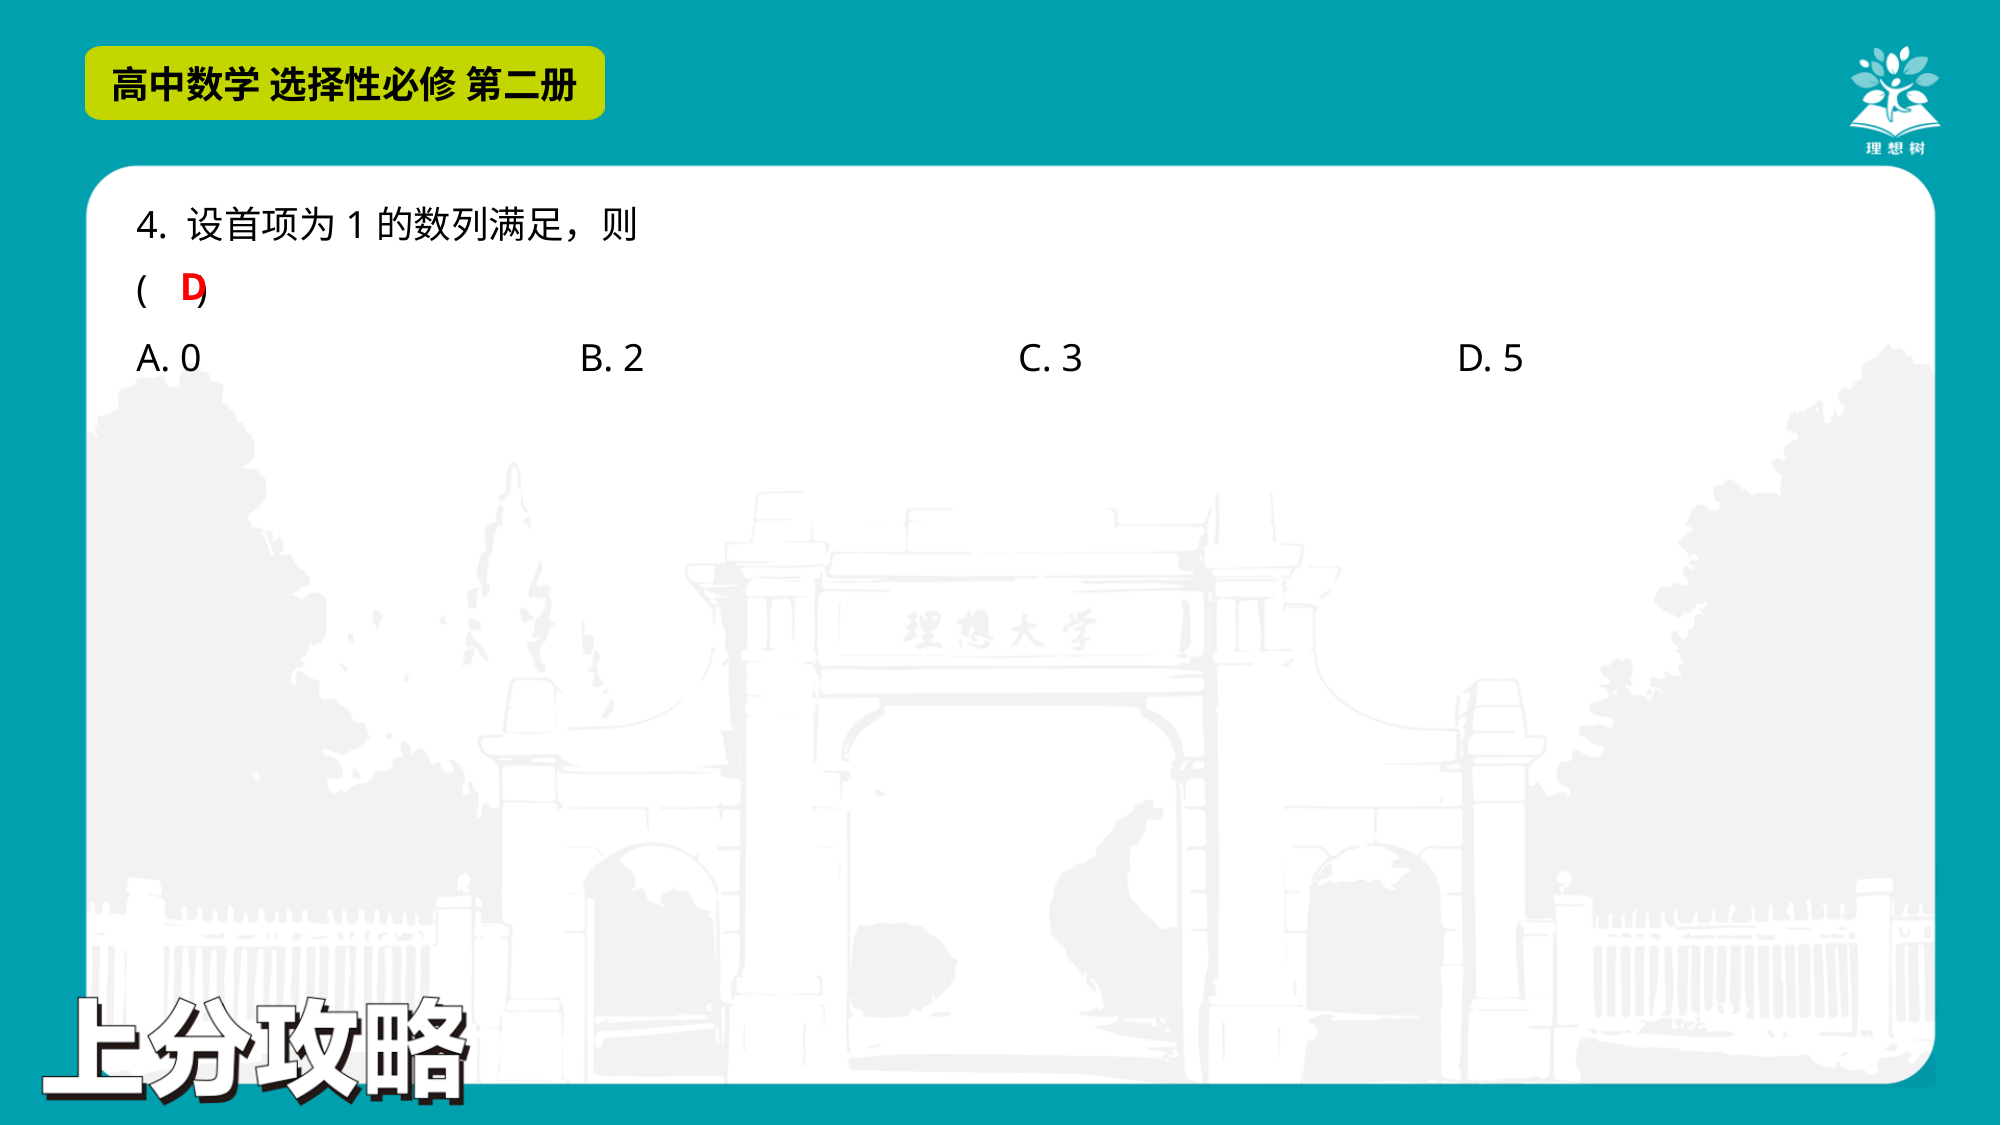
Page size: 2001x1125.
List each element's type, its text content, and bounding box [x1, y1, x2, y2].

text_box D [166, 243, 221, 302]
text_box A. 0 B. 2 C. 3 D. 5 [136, 312, 1865, 372]
picture [0, 0, 2000, 1125]
